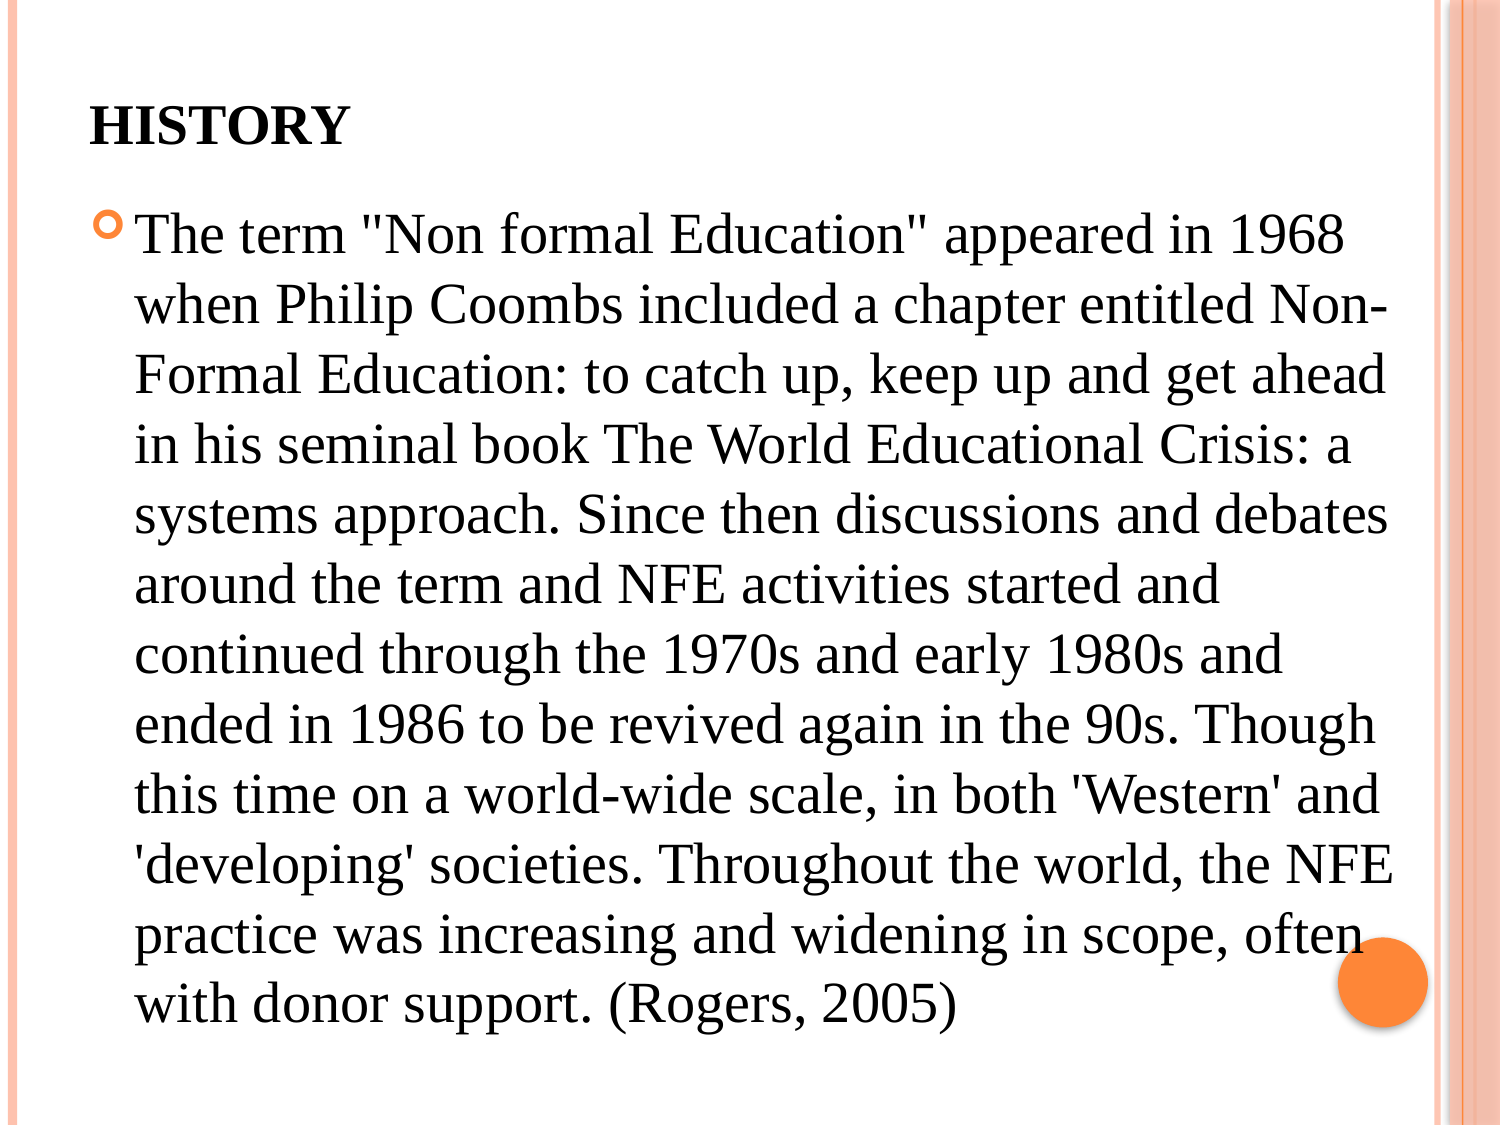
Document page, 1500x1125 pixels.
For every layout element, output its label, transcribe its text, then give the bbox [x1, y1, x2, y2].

title History [75, 45, 1300, 187]
list The term "Non formal Education" appeared in 1968 when Philip Coombs included a chapter entitled Non-Formal Education: to catch up, keep up and get ahead in his seminal book The World Educational Crisis: a systems approach. Since then discussions and debates around the term and NFE activities started and continued through the 1970s and early 1980s and ended in 1986 to be revived again in the 90s. Though this time on a world-wide scale, in both 'Western' and 'developing' societies. Throughout the world, the NFE practice was increasing and widening in scope, often with donor support. (Rogers, 2005) [75, 187, 1425, 1063]
